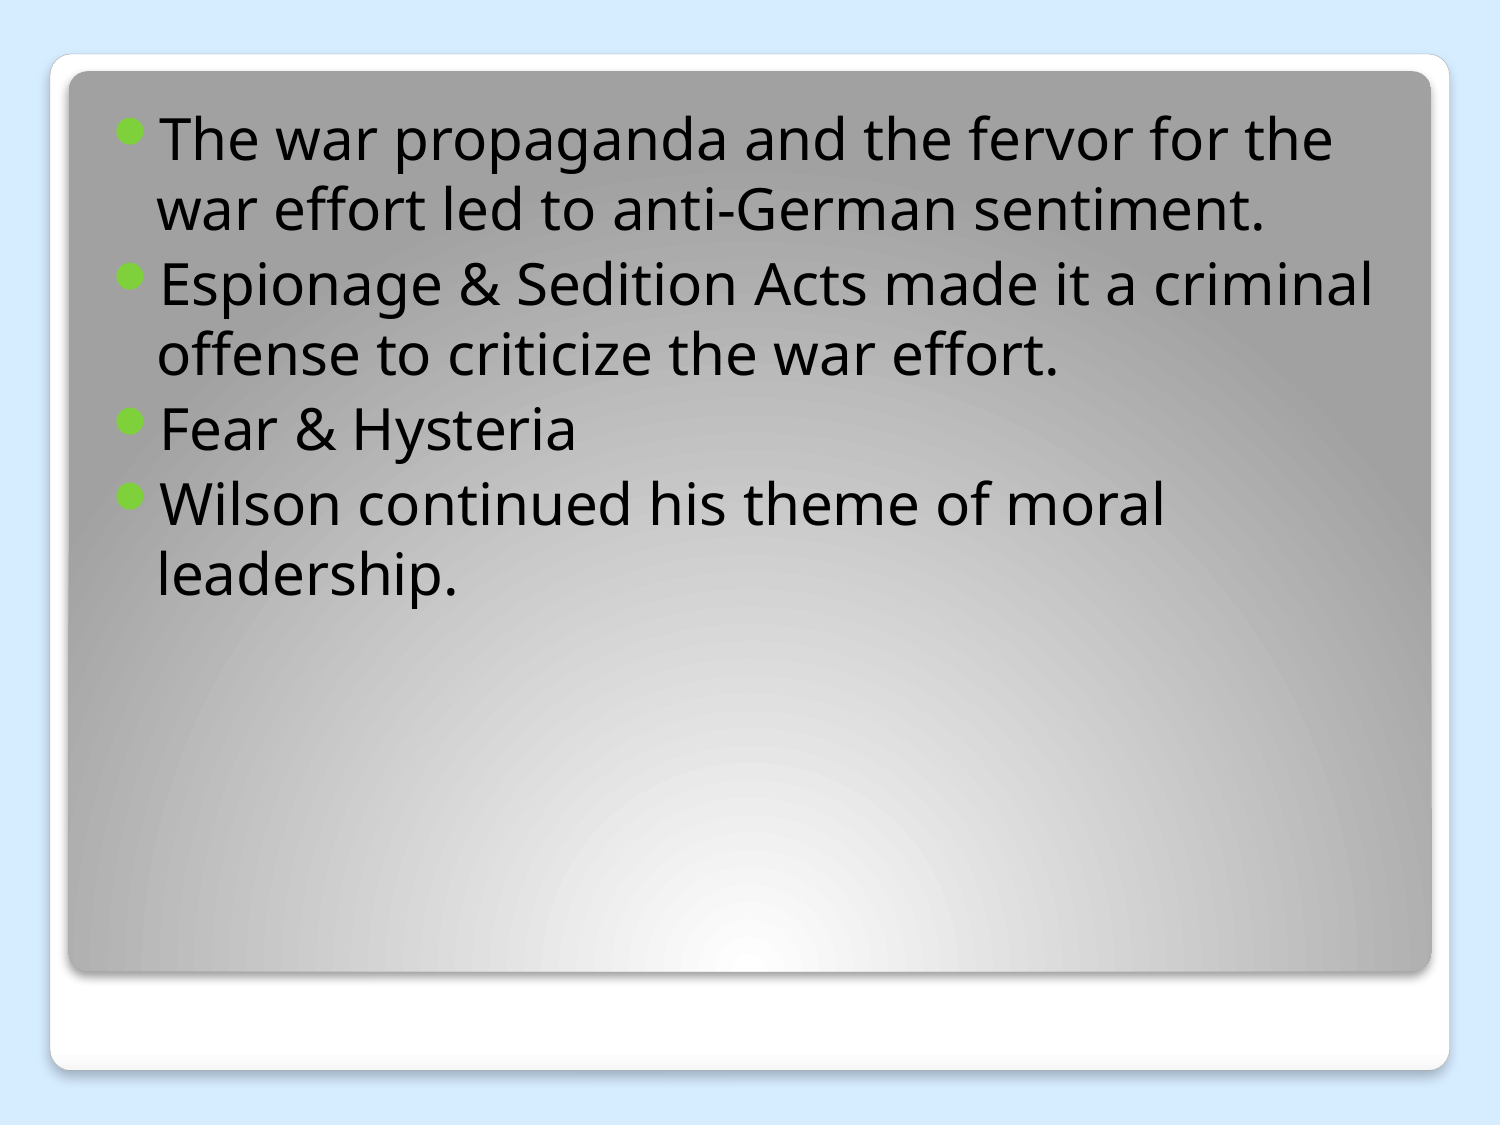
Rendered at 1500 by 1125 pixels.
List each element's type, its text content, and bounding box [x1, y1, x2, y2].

list The war propaganda and the fervor for the war effort led to anti-German sentiment. Espionage & Sedition Acts made it a criminal offense to criticize the war effort. Fear & Hysteria Wilson continued his theme of moral leadership. [82, 86, 1425, 774]
